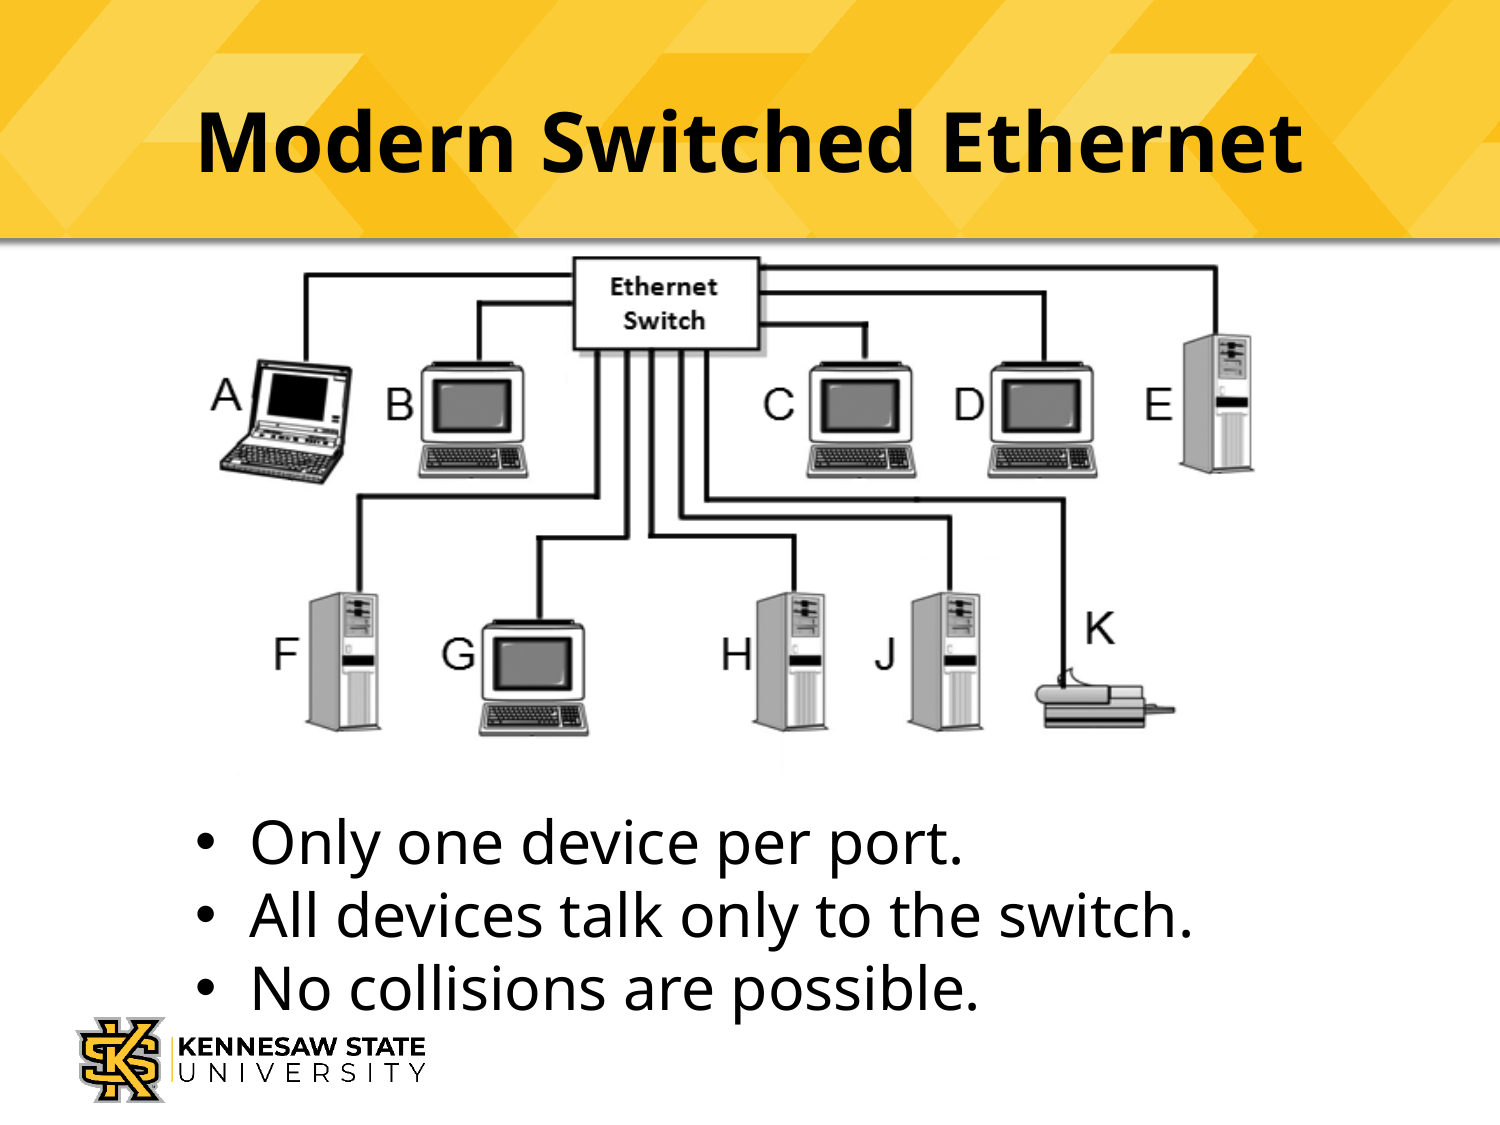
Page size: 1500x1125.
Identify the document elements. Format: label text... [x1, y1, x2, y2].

title Modern Switched Ethernet [75, 45, 1425, 233]
picture [75, 1017, 425, 1103]
picture [170, 255, 1257, 813]
picture [0, 0, 1500, 251]
list Only one device per port. All devices talk only to the switch. No collisions are possible. [180, 796, 1383, 1032]
